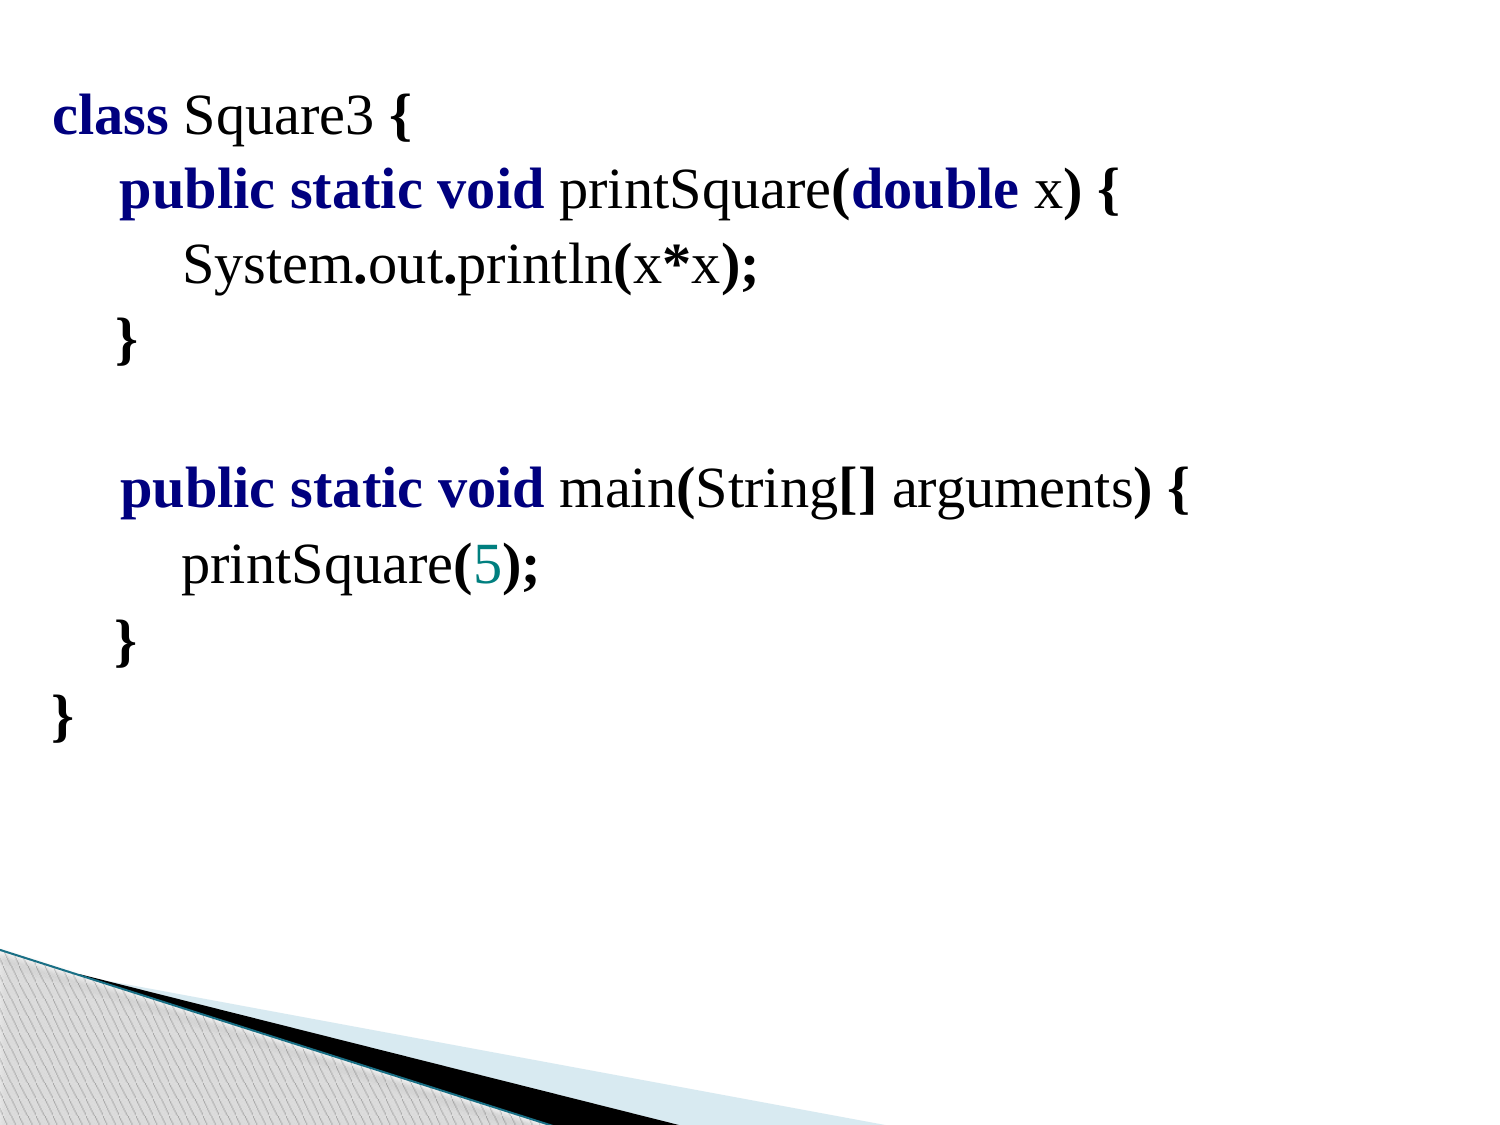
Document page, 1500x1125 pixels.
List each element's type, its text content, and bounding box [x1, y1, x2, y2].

text_box } } [51, 619, 139, 754]
text_box class Square3 { [52, 93, 413, 153]
text_box printSquare(5); [181, 542, 542, 602]
text_box public static void main(String[] arguments) { [120, 466, 1192, 526]
text_box System.out.println(x*x); [182, 242, 761, 302]
text_box public static void printSquare(double x) { [119, 167, 1121, 227]
text_box } [115, 318, 139, 378]
